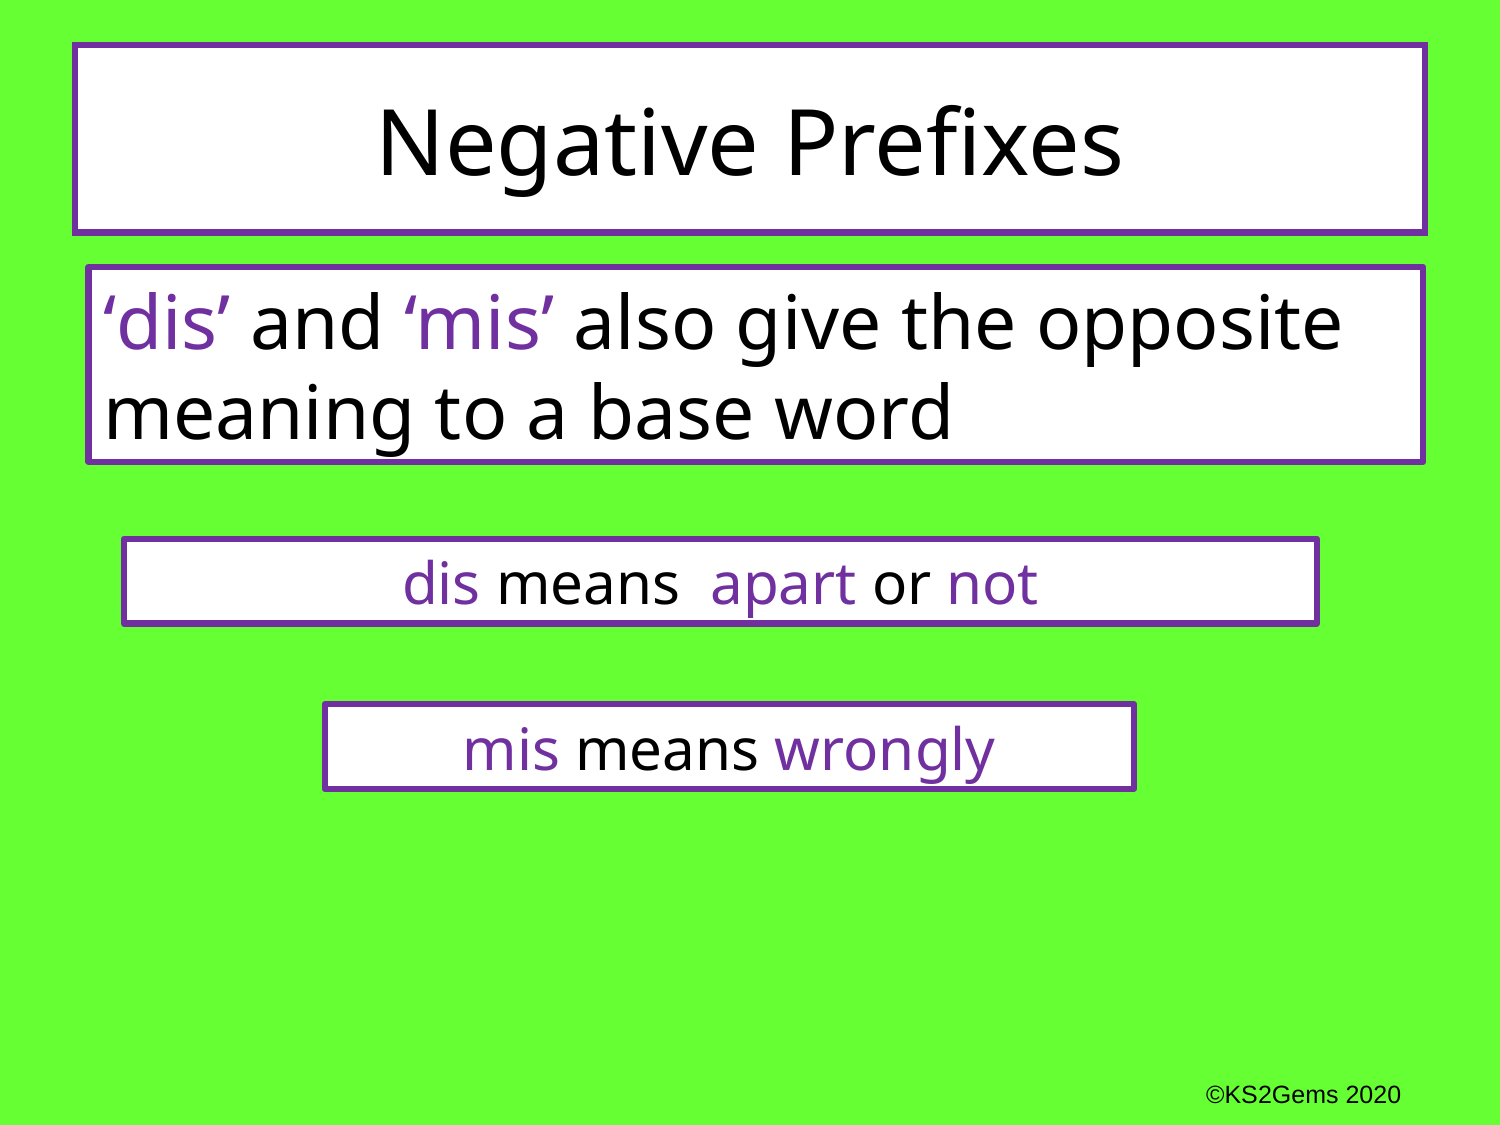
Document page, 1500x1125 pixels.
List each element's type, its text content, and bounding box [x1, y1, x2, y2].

title Negative Prefixes [72, 42, 1428, 236]
text_box mis means wrongly [324, 704, 1134, 789]
text_box ‘dis’ and ‘mis’ also give the opposite meaning to a base word [88, 267, 1424, 462]
text_box [1222, 1073, 1500, 1125]
text_box dis means apart or not [123, 538, 1317, 624]
